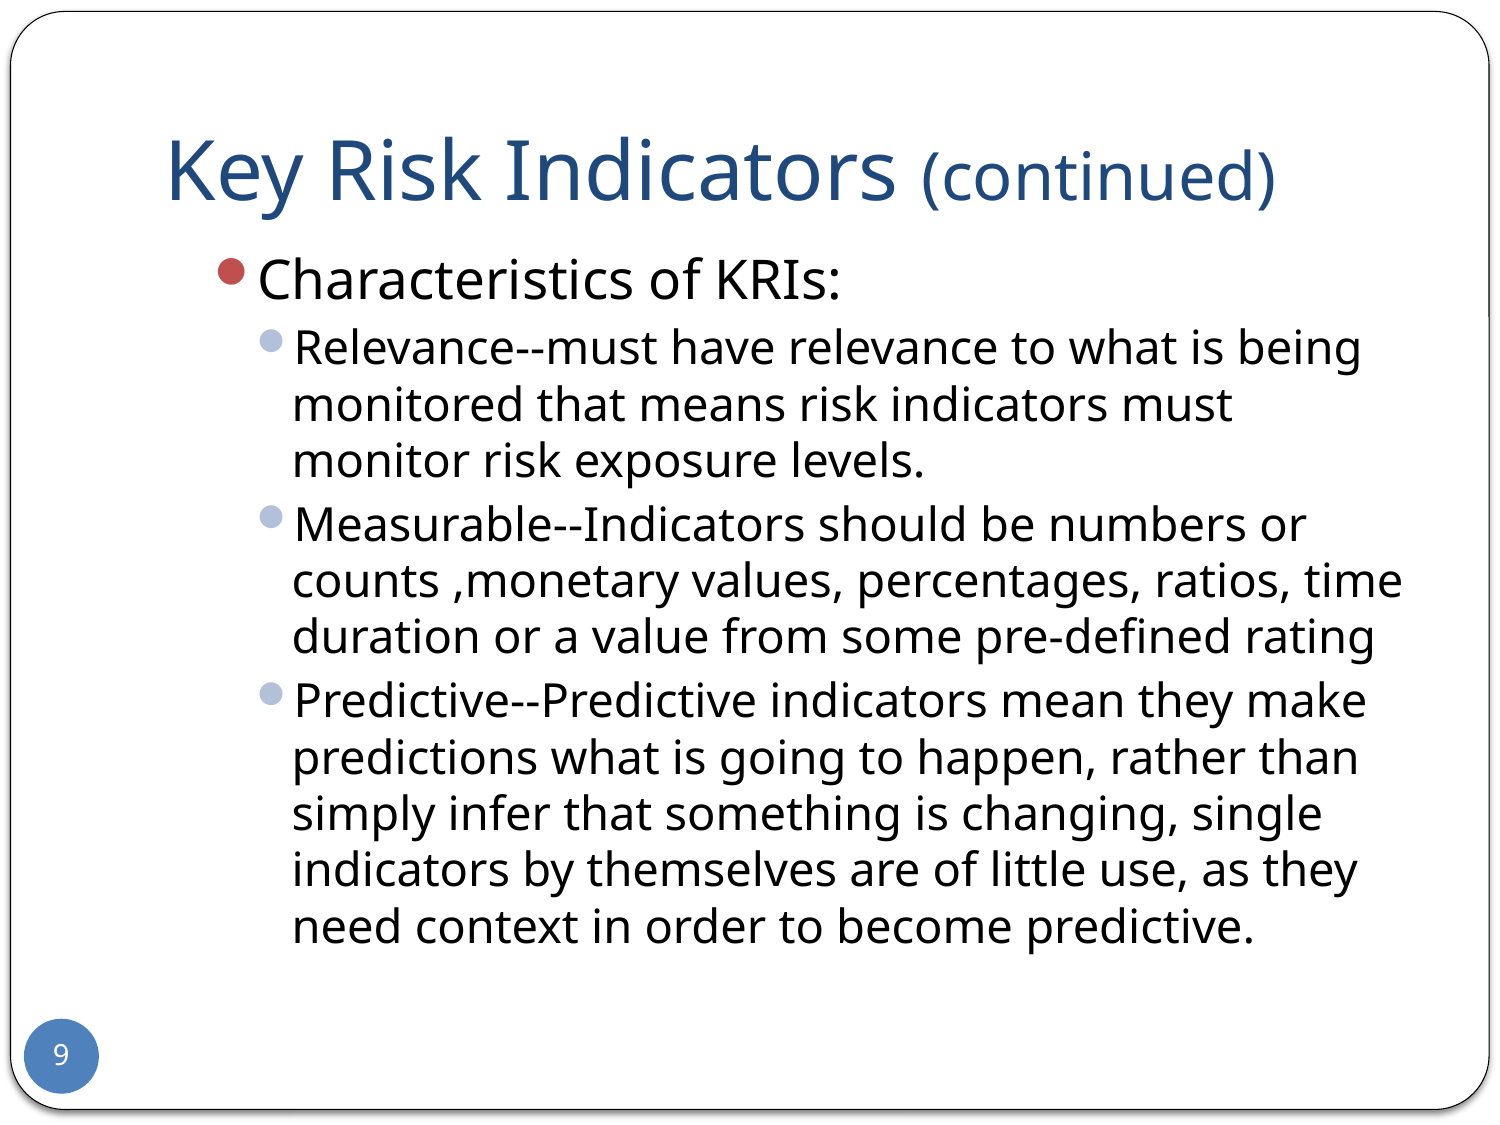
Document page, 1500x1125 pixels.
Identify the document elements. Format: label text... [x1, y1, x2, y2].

list Characteristics of KRIs: Relevance--must have relevance to what is being monitored that means risk indicators must monitor risk exposure levels. Measurable--Indicators should be numbers or counts ,monetary values, percentages, ratios, time duration or a value from some pre-defined rating Predictive--Predictive indicators mean they make predictions what is going to happen, rather than simply infer that something is changing, single indicators by themselves are of little use, as they need context in order to become predictive. [150, 237, 1425, 988]
title Key Risk Indicators (continued) [150, 45, 1425, 233]
slide_number 9 [23, 1018, 99, 1094]
